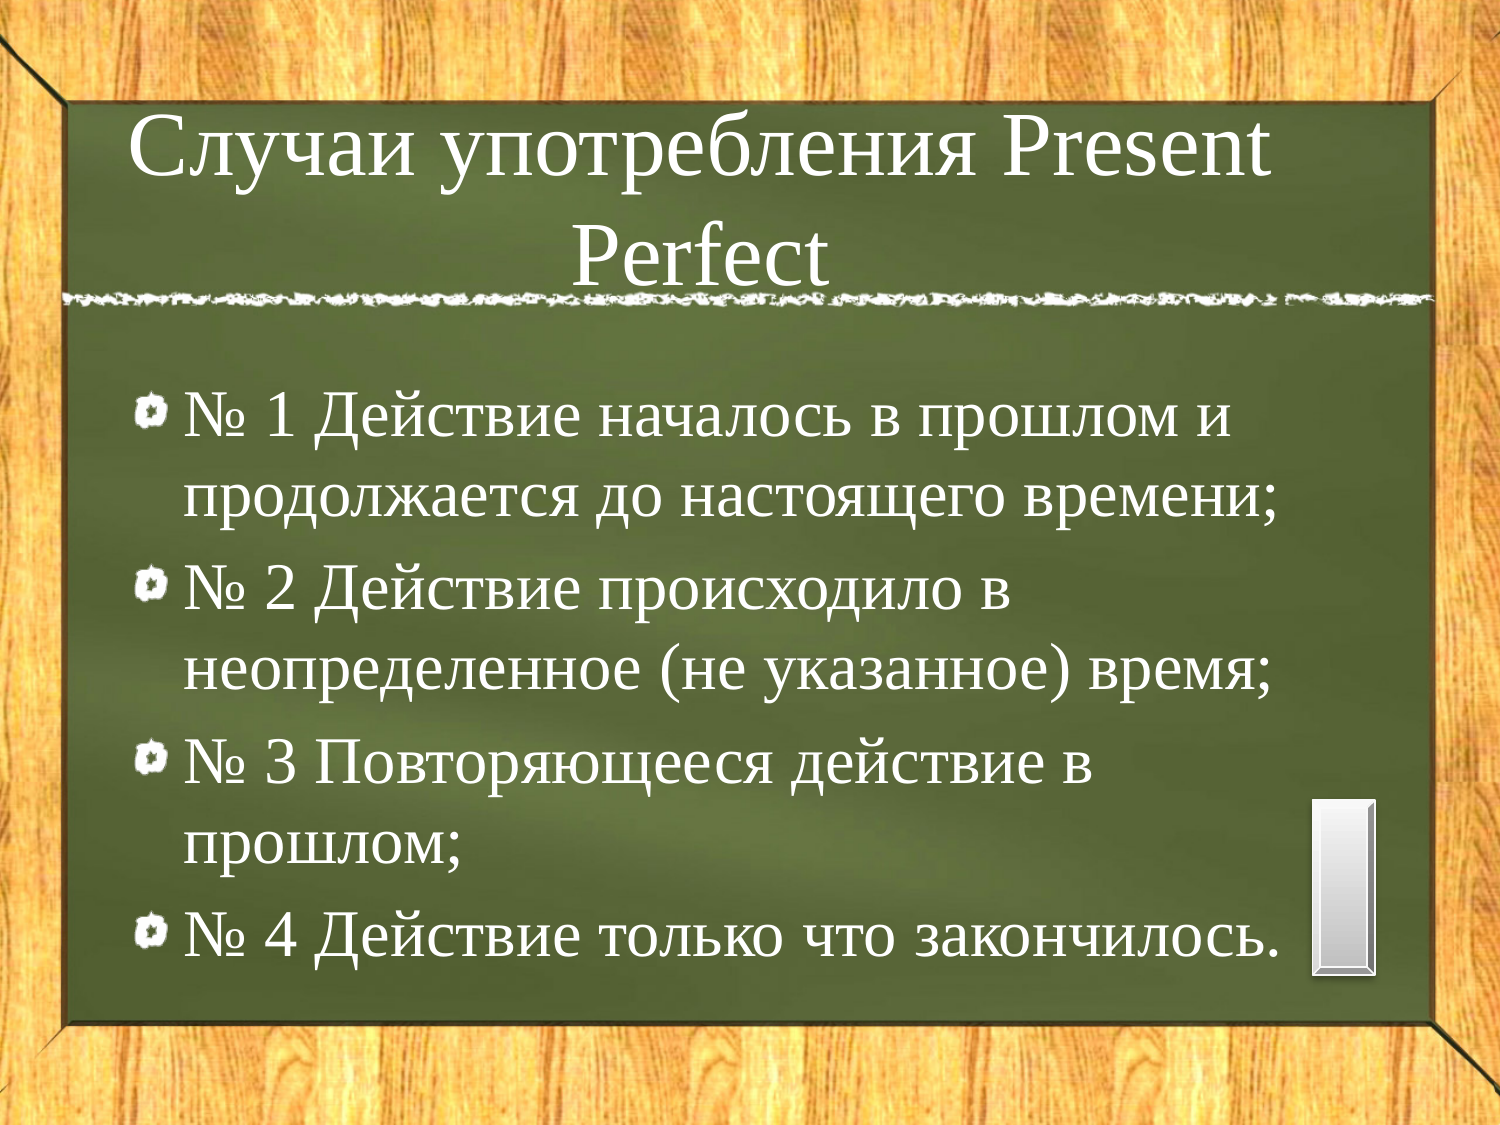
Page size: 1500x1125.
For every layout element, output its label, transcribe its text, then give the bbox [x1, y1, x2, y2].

text_box [1311, 799, 1376, 976]
list № 1 Действие началось в прошлом и продолжается до настоящего времени; № 2 Действие происходило в неопределенное (не указанное) время; № 3 Повторяющееся действие в прошлом; № 4 Действие только что закончилось. [112, 362, 1388, 1038]
title Случаи употребления Present Perfect [112, 99, 1288, 288]
picture [0, 0, 1500, 1125]
